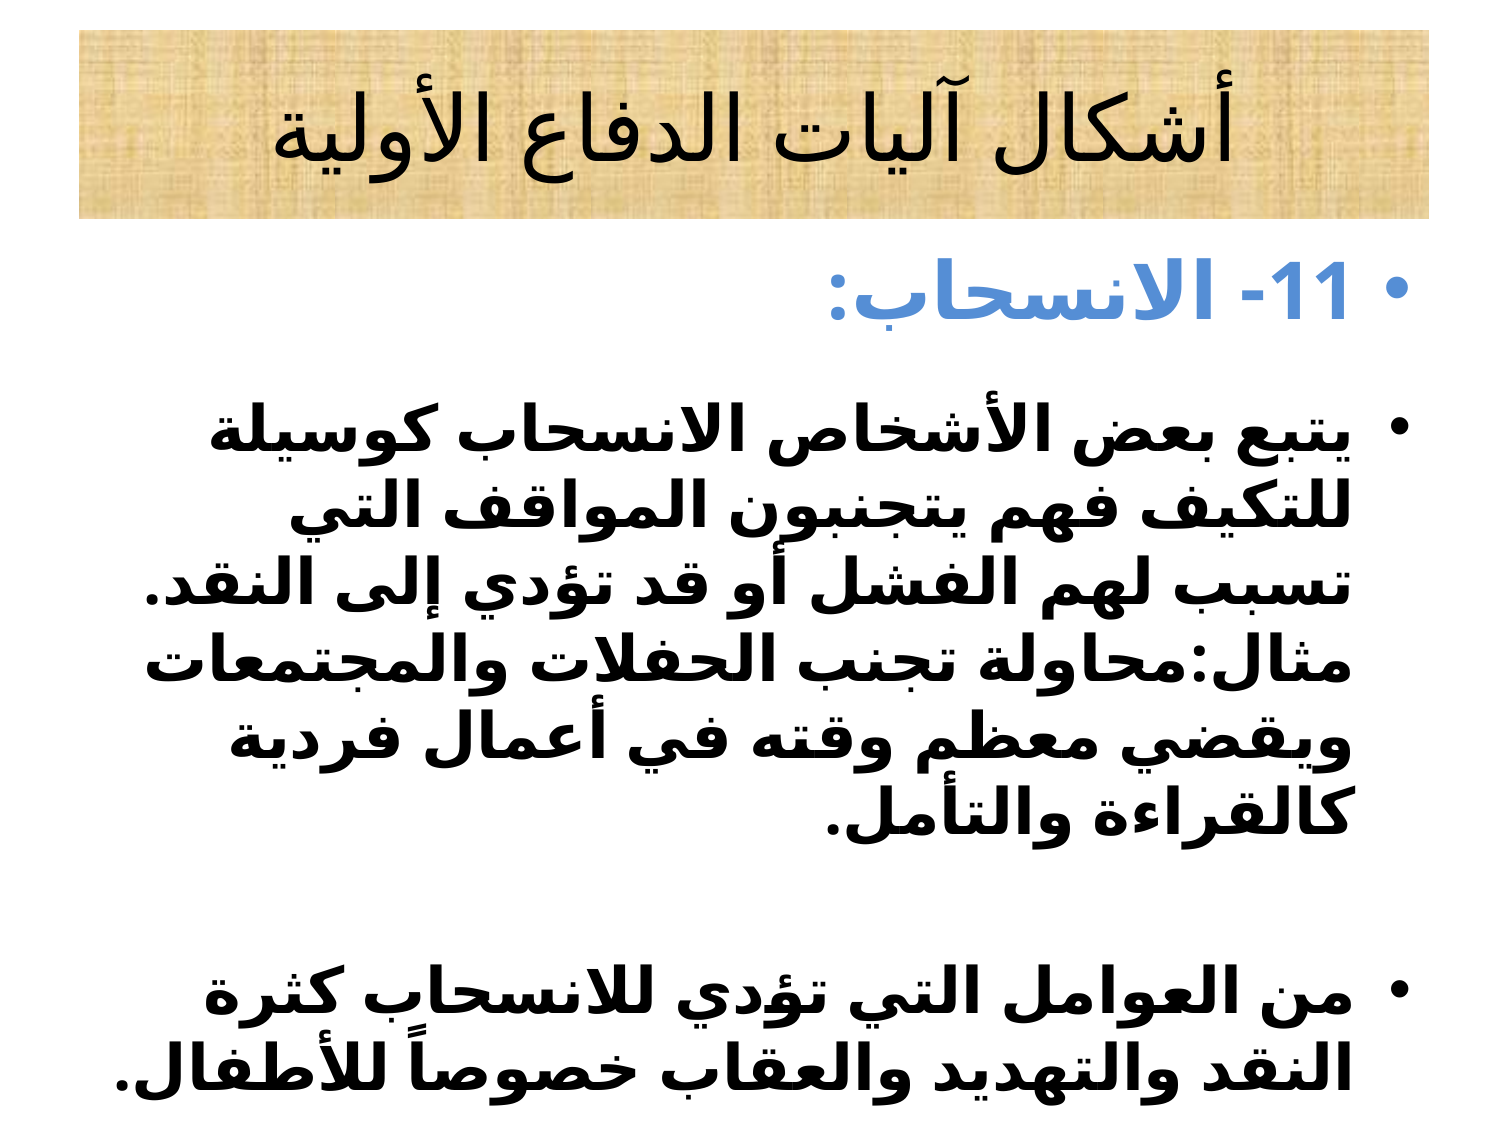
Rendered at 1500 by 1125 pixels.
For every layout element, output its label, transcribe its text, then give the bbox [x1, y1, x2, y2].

list 11- الانسحاب: يتبع بعض الأشخاص الانسحاب كوسيلة للتكيف فهم يتجنبون المواقف التي تسبب لهم الفشل أو قد تؤدي إلى النقد. مثال:محاولة تجنب الحفلات والمجتمعات ويقضي معظم وقته في أعمال فردية كالقراءة والتأمل. من العوامل التي تؤدي للانسحاب كثرة النقد والتهديد والعقاب خصوصاً للأطفال. [75, 231, 1425, 1125]
title أشكال آليات الدفاع الأولية [79, 30, 1429, 219]
